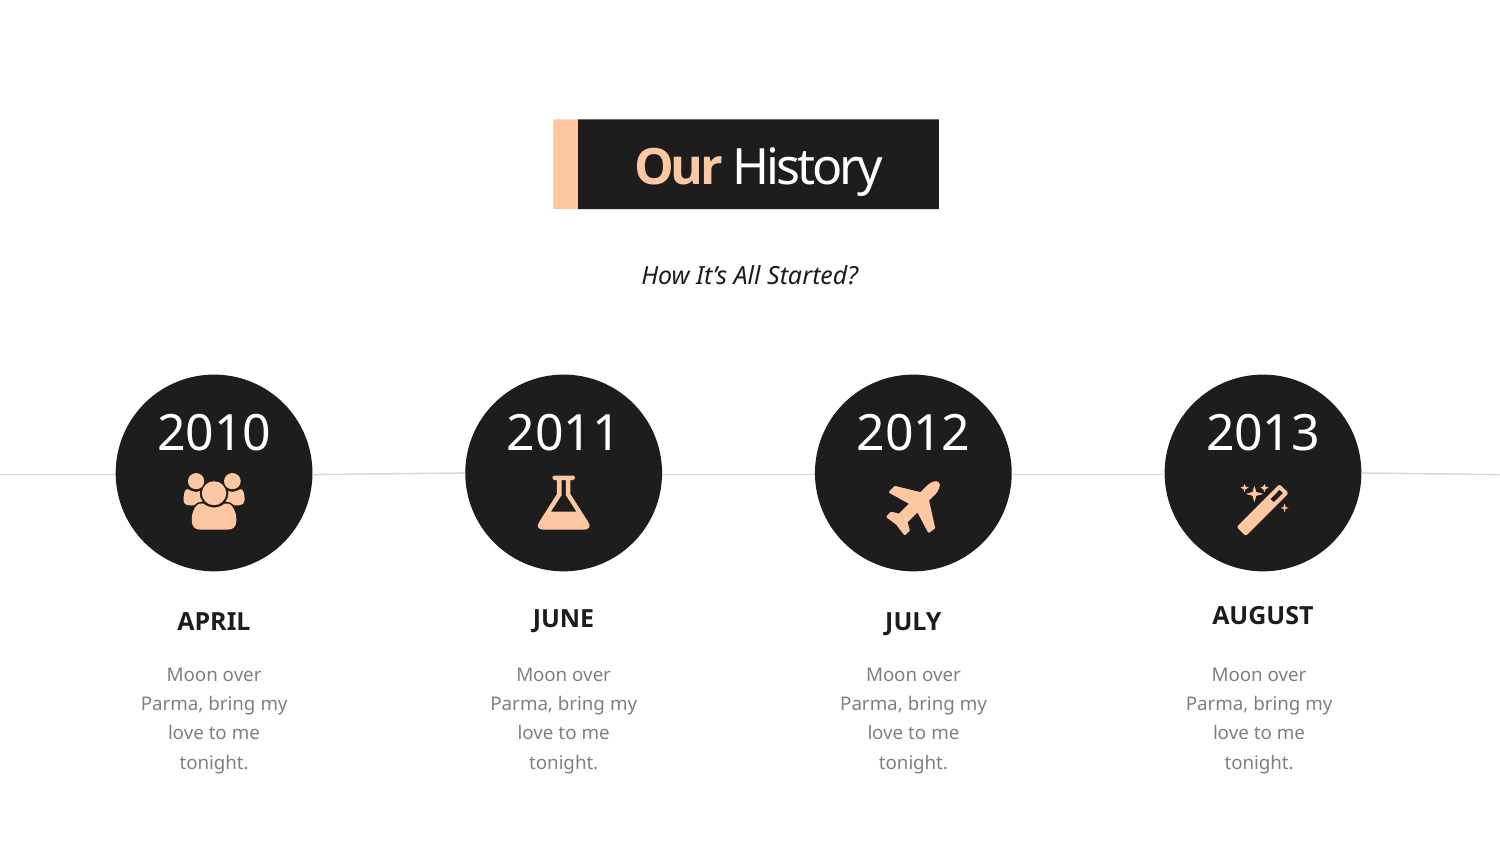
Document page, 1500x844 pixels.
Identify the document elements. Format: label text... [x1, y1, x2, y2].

text_box [812, 468, 1014, 574]
text_box Moon over Parma, bring my love to me tonight. [1164, 648, 1354, 781]
text_box 2011 [456, 392, 671, 468]
text_box [551, 117, 580, 211]
text_box 2010 [107, 392, 321, 468]
text_box [537, 475, 590, 530]
text_box Moon over Parma, bring my love to me tonight. [119, 648, 309, 781]
text_box Moon over Parma, bring my love to me tonight. [818, 648, 1008, 781]
text_box [1203, 372, 1323, 392]
text_box Moon over Parma, bring my love to me tonight. [469, 648, 659, 781]
text_box Our History [580, 119, 939, 210]
text_box [504, 372, 624, 392]
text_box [183, 472, 245, 530]
text_box [886, 481, 940, 536]
text_box [853, 372, 973, 392]
text_box [113, 468, 315, 574]
text_box 2013 [1156, 392, 1370, 468]
text_box [154, 372, 274, 392]
text_box [1162, 468, 1364, 574]
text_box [1237, 483, 1289, 536]
text_box JUNE [469, 595, 659, 641]
text_box JULY [818, 597, 1008, 643]
text_box APRIL [119, 597, 309, 643]
text_box AUGUST [1168, 591, 1358, 637]
text_box How It’s All Started? [452, 251, 1048, 309]
text_box [463, 468, 665, 574]
text_box 2012 [806, 392, 1021, 468]
